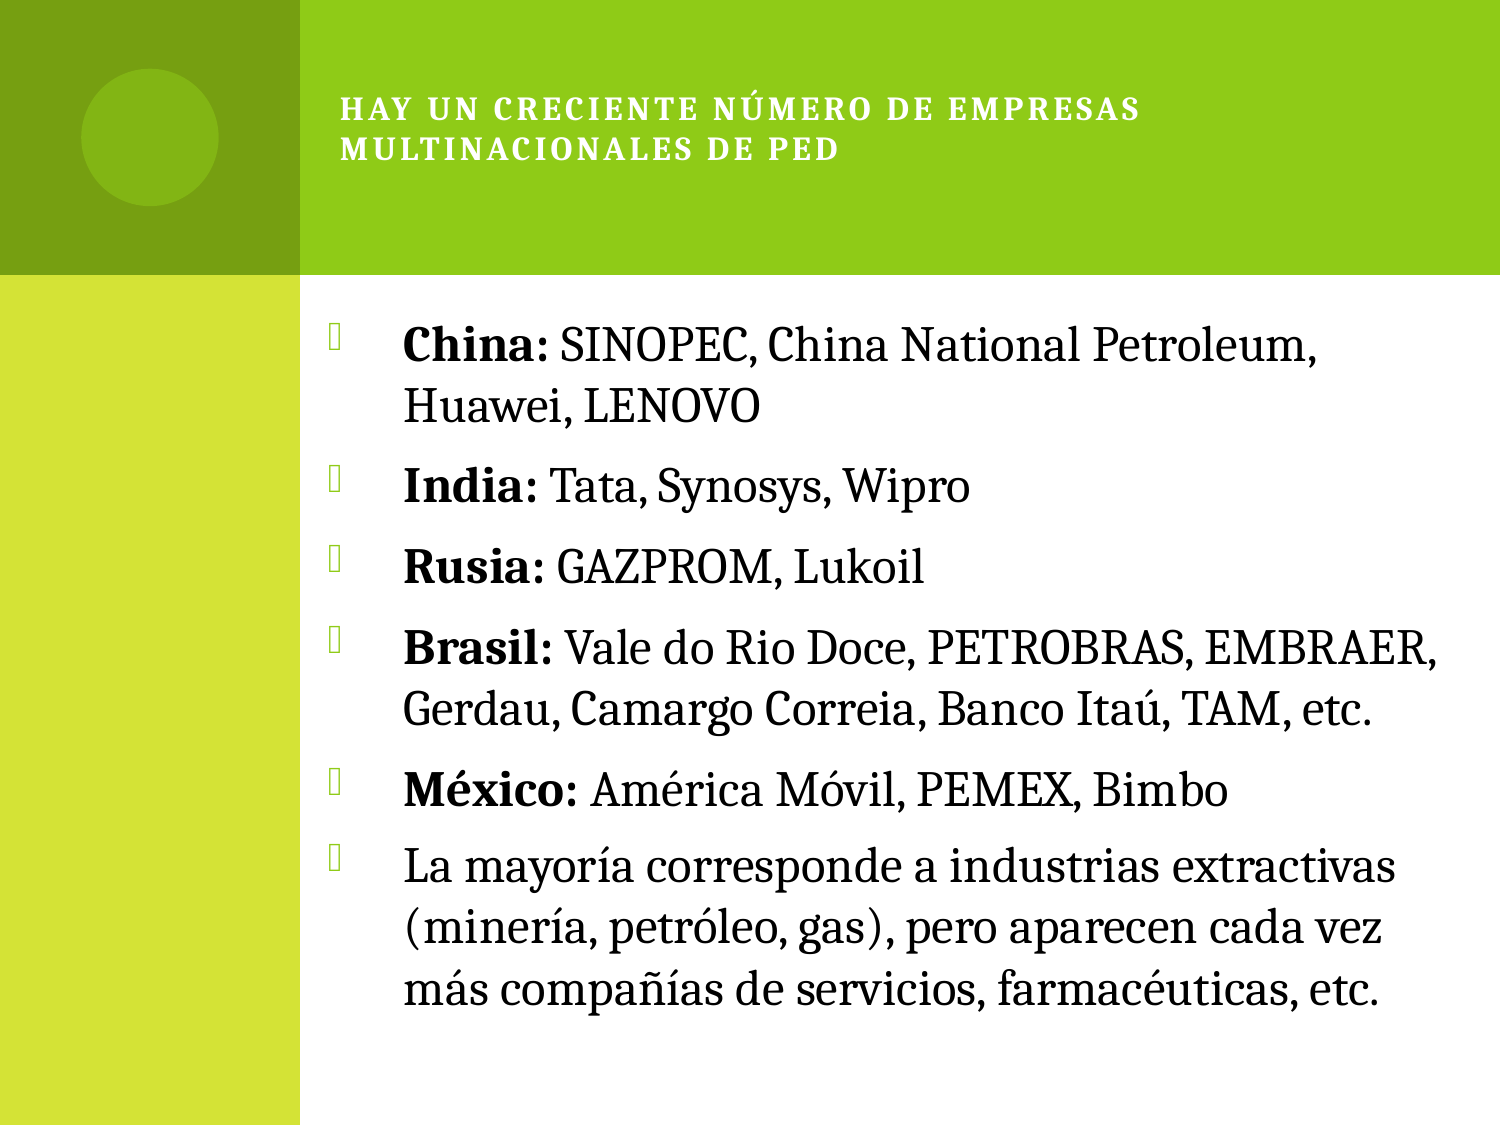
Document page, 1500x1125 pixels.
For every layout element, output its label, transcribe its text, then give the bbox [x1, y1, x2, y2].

list China: SINOPEC, China National Petroleum, Huawei, LENOVO India: Tata, Synosys, Wipro Rusia: GAZPROM, Lukoil Brasil: Vale do Rio Doce, PETROBRAS, EMBRAER, Gerdau, Camargo Correia, Banco Itaú, TAM, etc. México: América Móvil, PEMEX, Bimbo La mayoría corresponde a industrias extractivas (minería, petróleo, gas), pero aparecen cada vez más compañías de servicios, farmacéuticas, etc. [312, 302, 1459, 1083]
title Hay un creciente número de empresas multinacionales de PED [324, 37, 1471, 225]
